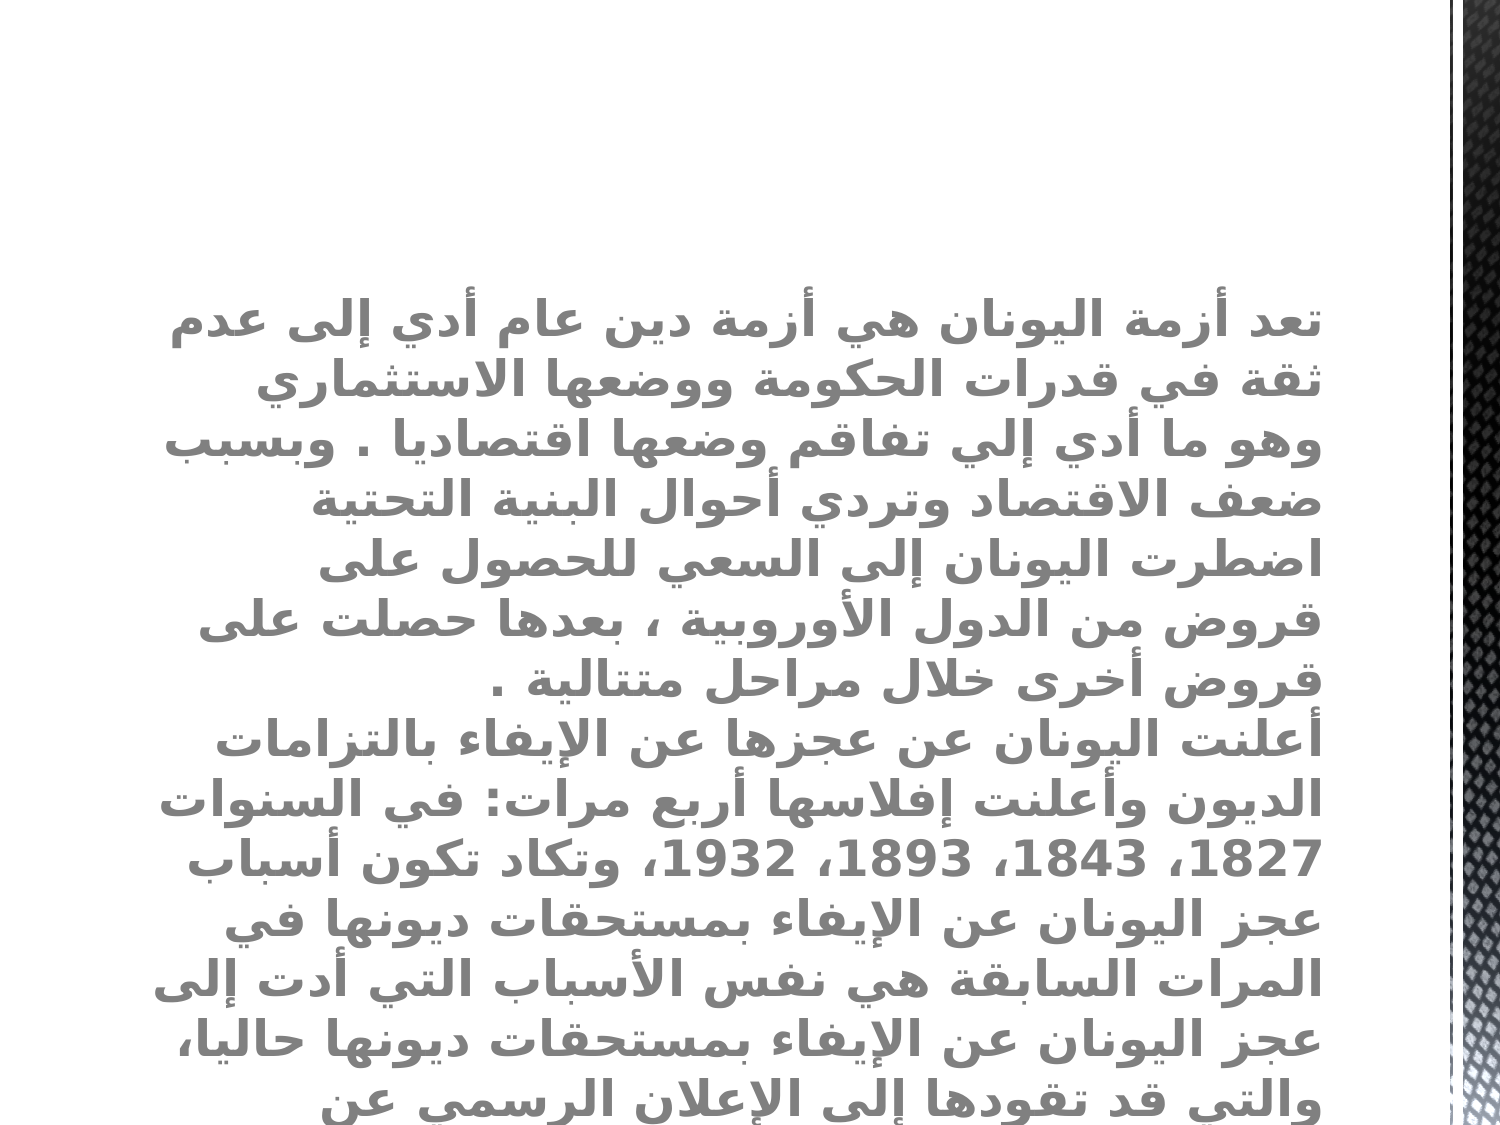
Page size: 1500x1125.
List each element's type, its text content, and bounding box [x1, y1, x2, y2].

text_box تعد أزمة اليونان هي أزمة دين عام أدي إلى عدم ثقة في قدرات الحكومة ووضعها الاستثماري وهو ما أدي إلي تفاقم وضعها اقتصاديا . وبسبب ضعف الاقتصاد وتردي أحوال البنية التحتية اضطرت اليونان إلى السعي للحصول على قروض من الدول الأوروبية ، بعدها حصلت على قروض أخرى خلال مراحل متتالية . أعلنت اليونان عن عجزها عن الإيفاء بالتزامات الديون وأعلنت إفلاسها أربع مرات: في السنوات 1827، 1843، 1893، 1932، وتكاد تكون أسباب عجز اليونان عن الإيفاء بمستحقات ديونها في المرات السابقة هي نفس الأسباب التي أدت إلى عجز اليونان عن الإيفاء بمستحقات ديونها حاليا، والتي قد تقودها إلى الإعلان الرسمي عن الإفلاس للمرة الخامسة بعد استقلاله . [134, 278, 1340, 1125]
picture [1447, 0, 1500, 1125]
